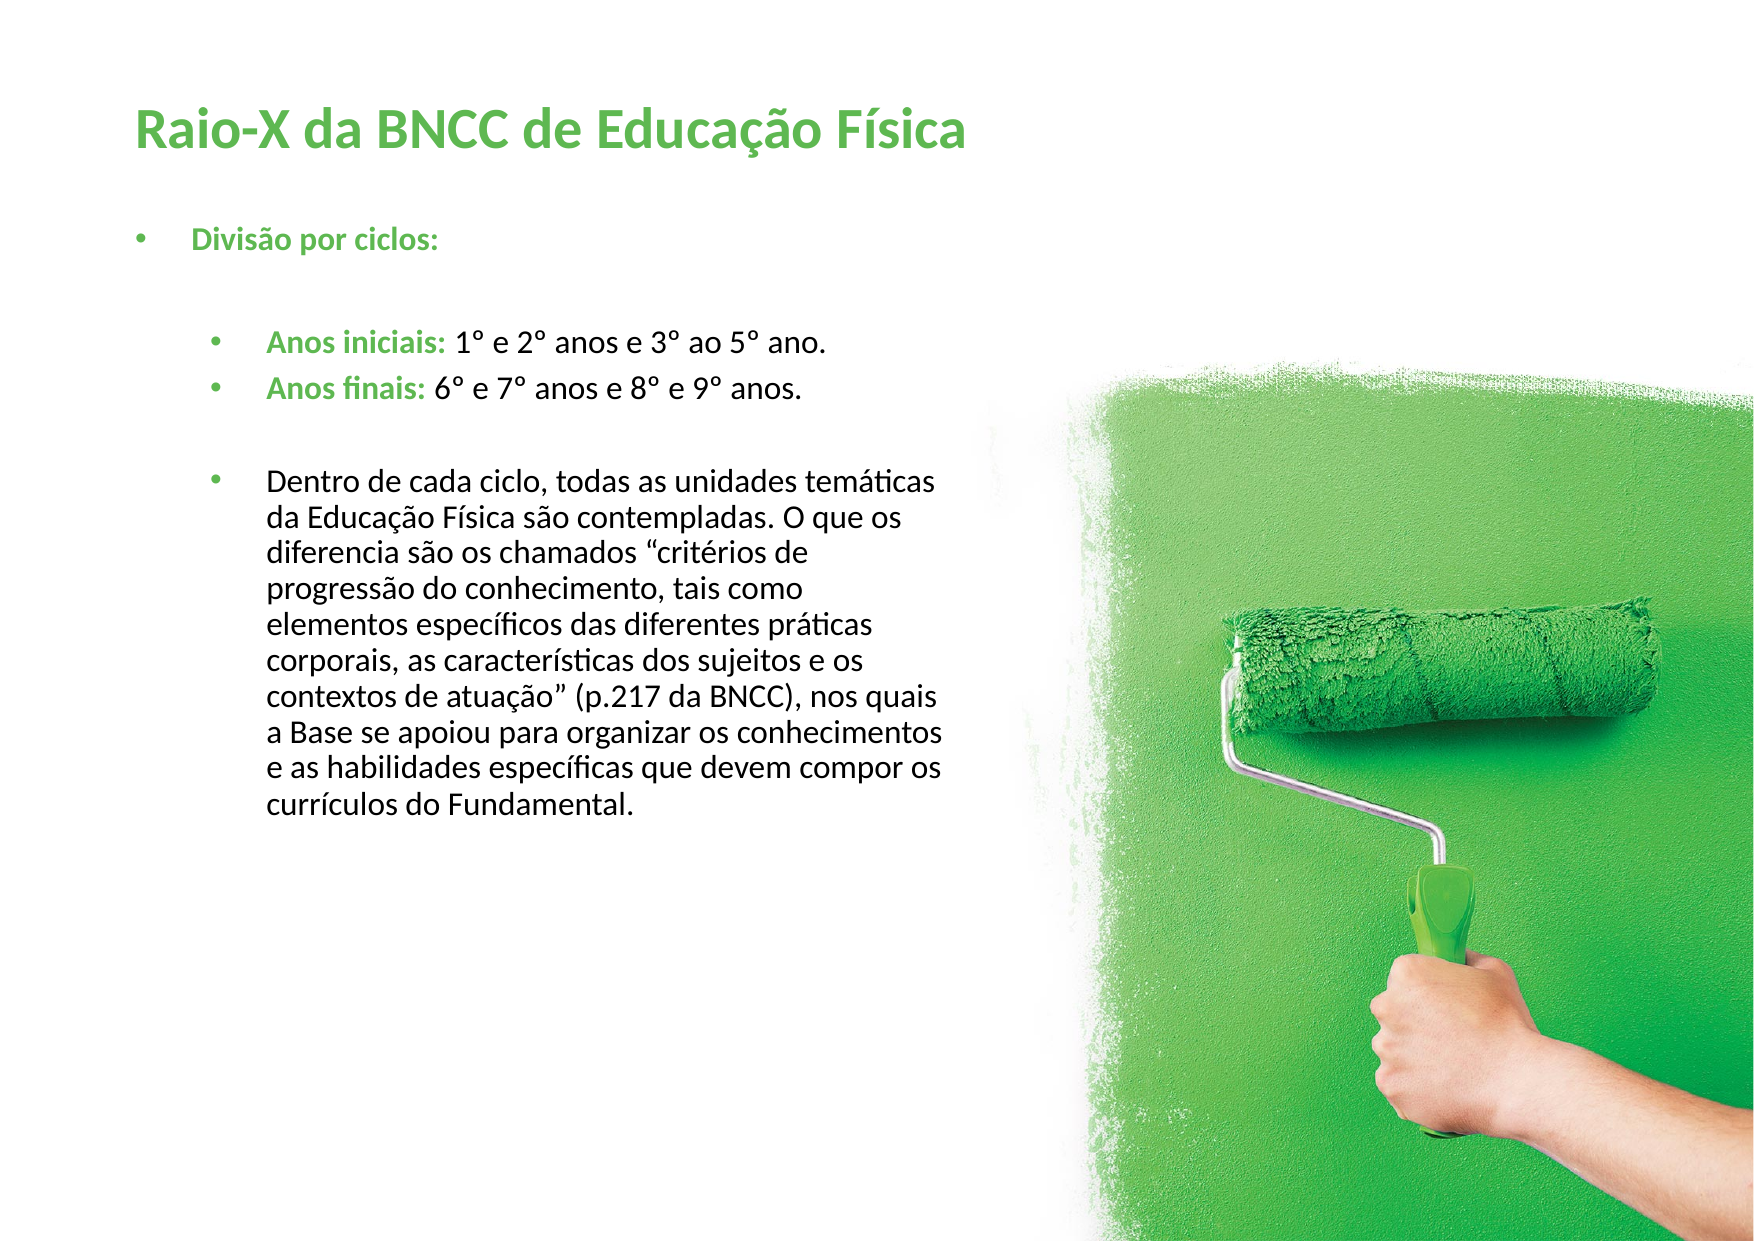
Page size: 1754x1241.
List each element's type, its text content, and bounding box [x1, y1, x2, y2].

subtitle Raio-X da BNCC de Educação Física [120, 90, 1535, 215]
picture [908, 261, 1754, 1241]
text_box Divisão por ciclos: Anos iniciais: 1º e 2º anos e 3º ao 5º ano. Anos finais: 6º e 7º anos e 8º e 9º anos. Dentro de cada ciclo, todas as unidades temáticas da Educação Física são contempladas. O que os diferencia são os chamados “critérios de progressão do conhecimento, tais como elementos específicos das diferentes práticas corporais, as características dos sujeitos e os contextos de atuação” (p.217 da BNCC), nos quais a Base se apoiou para organizar os conhecimentos e as habilidades específicas que devem compor os currículos do Fundamental. [120, 215, 963, 1175]
